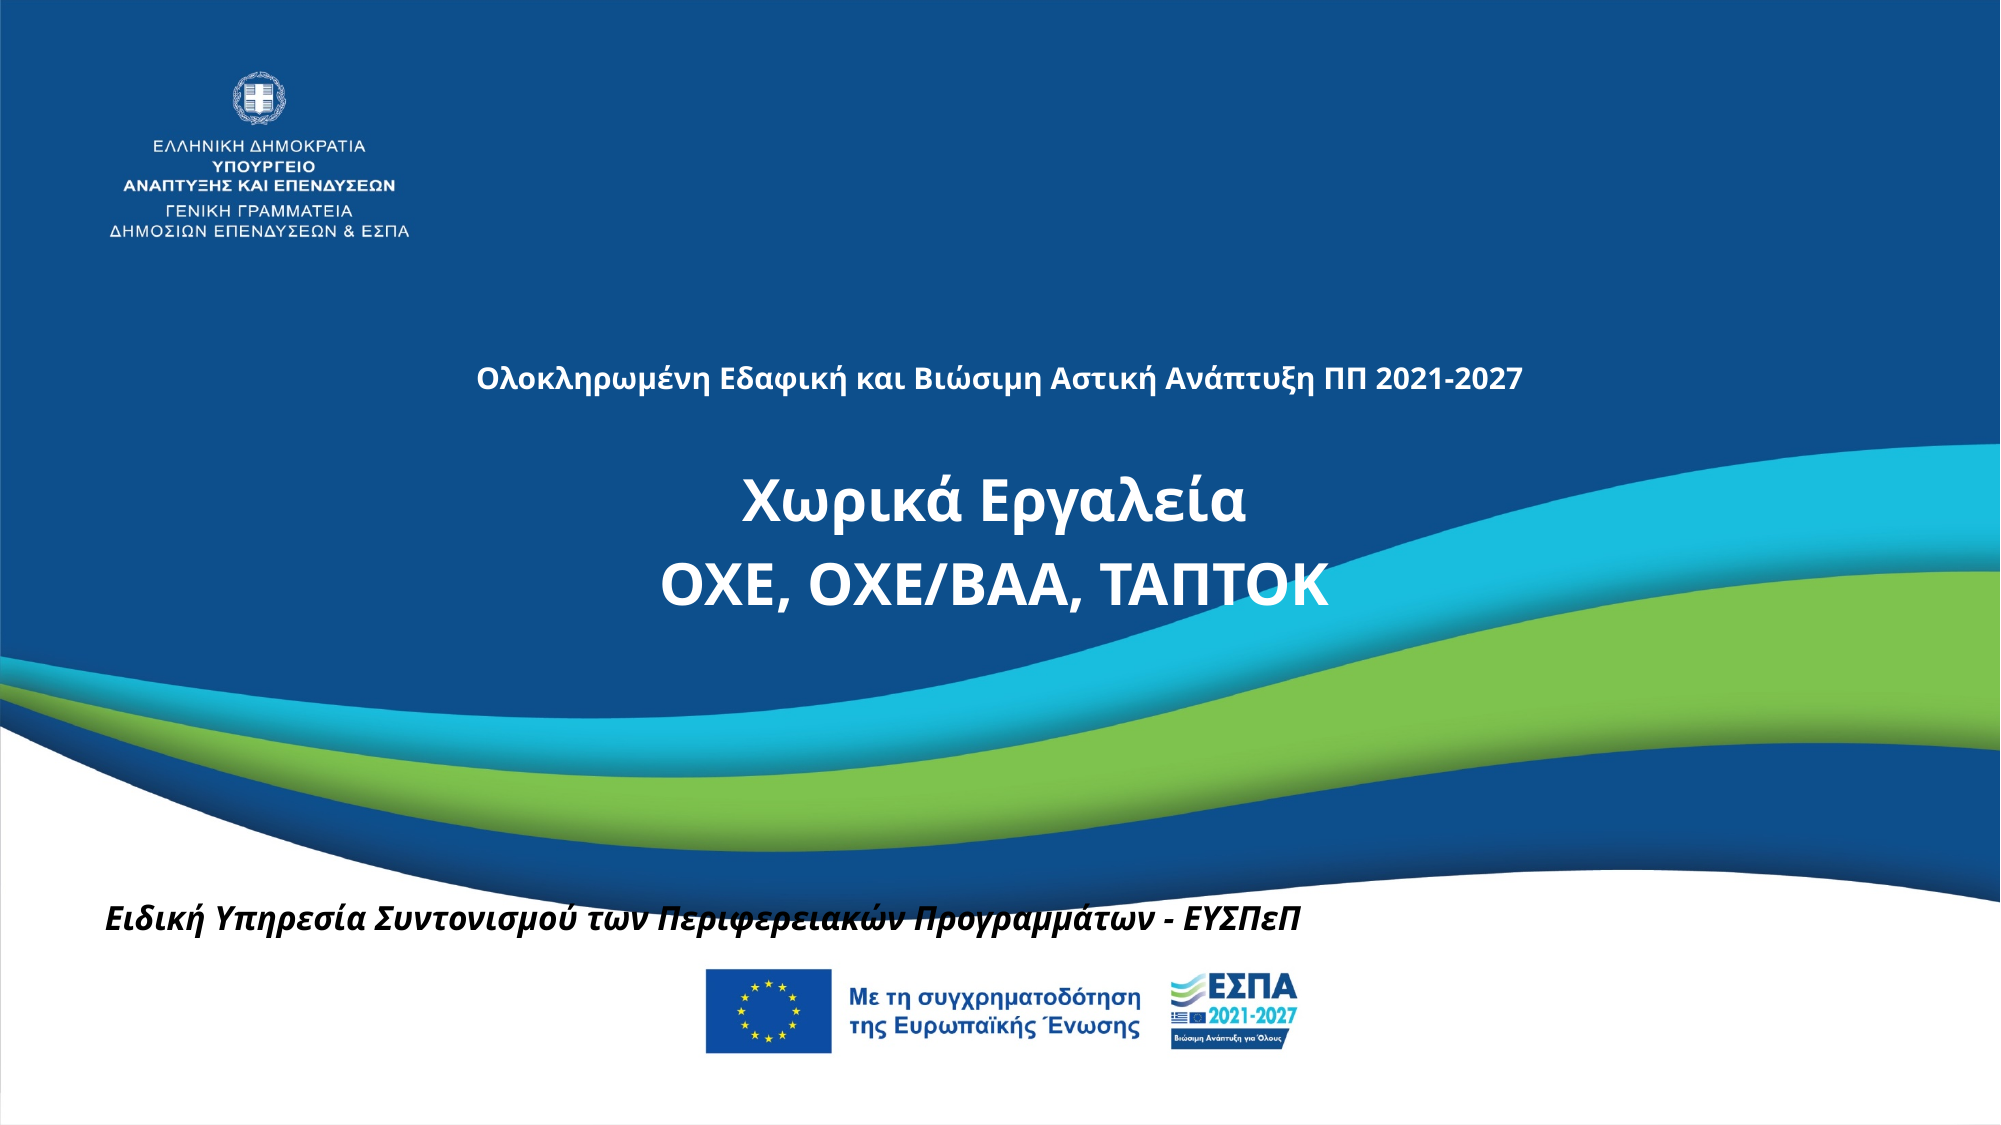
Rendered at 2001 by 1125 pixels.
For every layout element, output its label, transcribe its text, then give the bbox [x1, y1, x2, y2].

title Ολοκληρωμένη Εδαφική και Βιώσιμη Αστική Ανάπτυξη ΠΠ 2021-2027 [232, 290, 1768, 440]
subtitle Χωρικά Εργαλεία ΟΧΕ, ΟΧΕ/ΒΑΑ, ΤΑΠΤΟΚ Ειδική Υπηρεσία Συντονισμού των Περιφερειακών Προγραμμάτων - ΕΥΣΠεΠ [89, 463, 1916, 729]
picture [0, 0, 2000, 1125]
